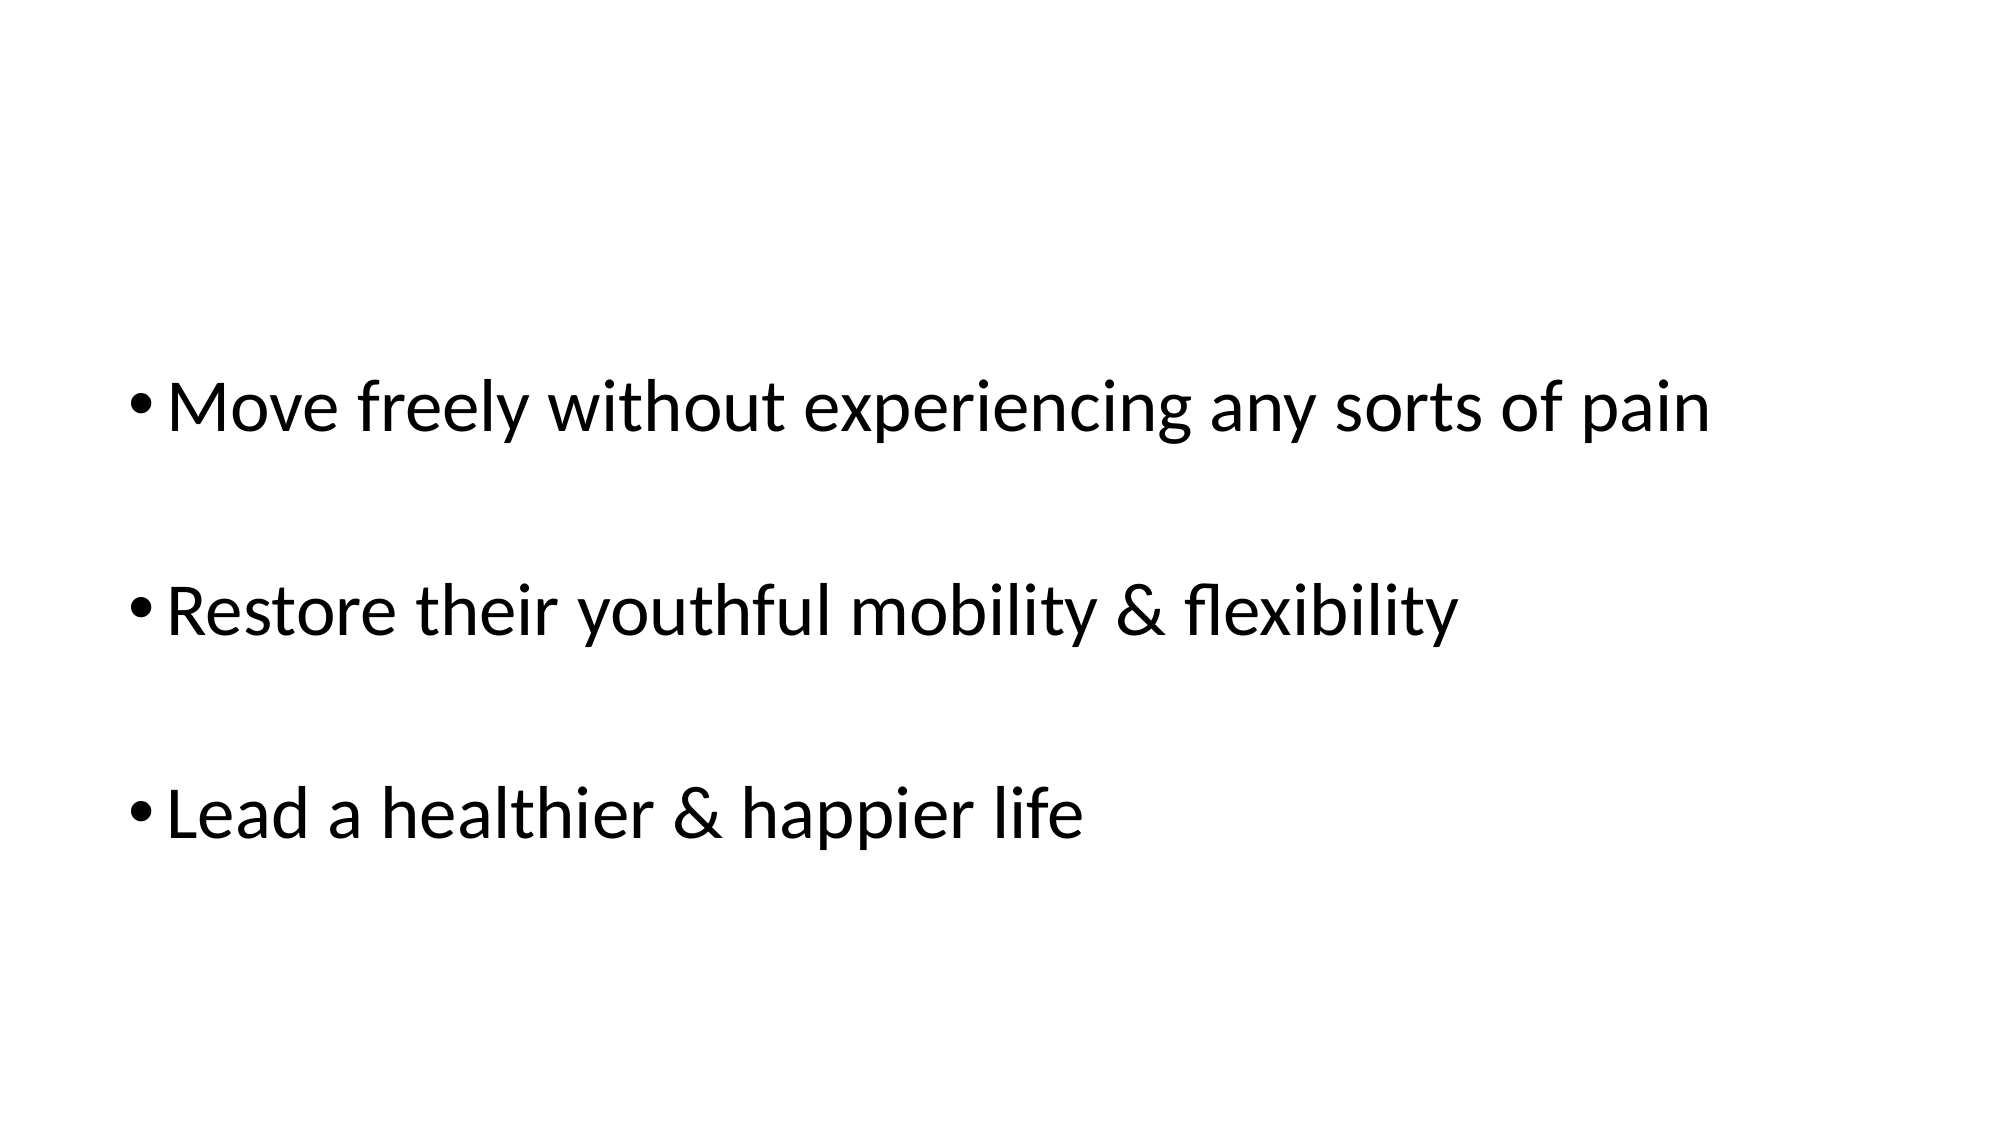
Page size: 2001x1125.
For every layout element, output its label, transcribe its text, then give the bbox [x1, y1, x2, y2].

list Move freely without experiencing any sorts of pain Restore their youthful mobility & flexibility Lead a healthier & happier life [114, 248, 1839, 1123]
